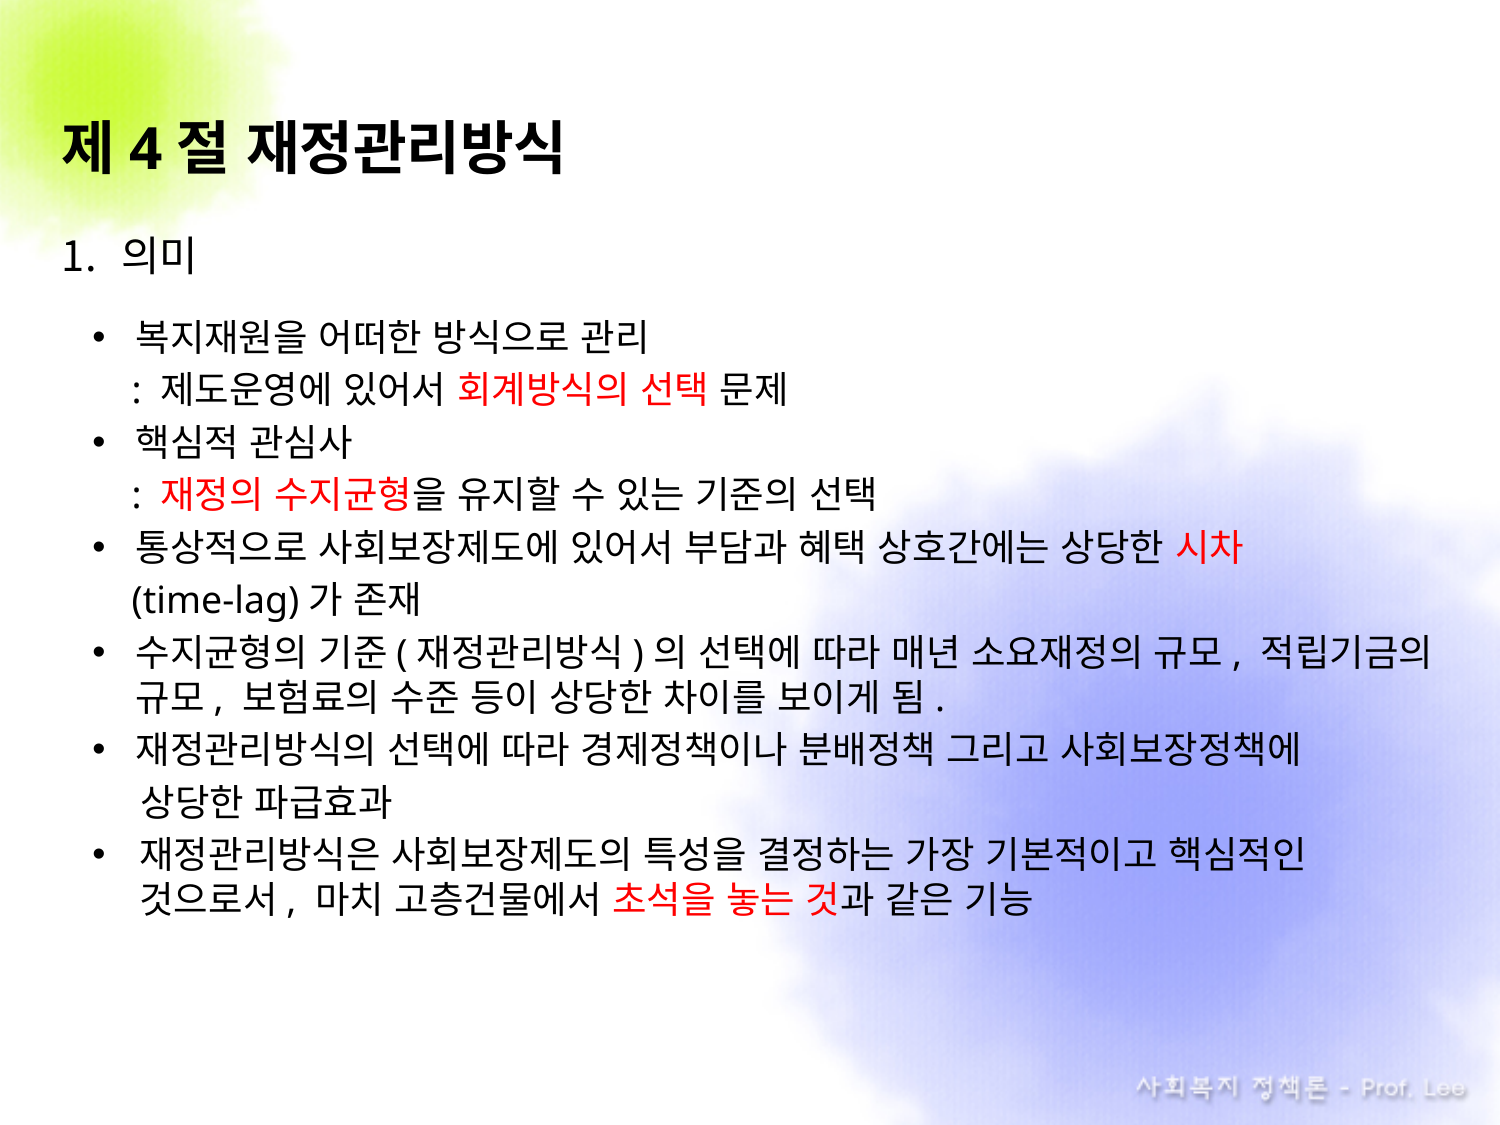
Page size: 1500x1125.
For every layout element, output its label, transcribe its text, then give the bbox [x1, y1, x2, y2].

list 의미 복지재원을 어떠한 방식으로 관리 : 제도운영에 있어서 회계방식의 선택 문제 핵심적 관심사 : 재정의 수지균형을 유지할 수 있는 기준의 선택 통상적으로 사회보장제도에 있어서 부담과 혜택 상호간에는 상당한 시차 (time-lag)가 존재 수지균형의 기준(재정관리방식)의 선택에 따라 매년 소요재정의 규모, 적립기금의 규모, 보험료의 수준 등이 상당한 차이를 보이게 됨. 재정관리방식의 선택에 따라 경제정책이나 분배정책 그리고 사회보장정책에 . 상당한 파급효과 재정관리방식은 사회보장제도의 특성을 결정하는 가장 기본적이고 핵심적인 것으로서, 마치 고층건물에서 초석을 놓는 것과 같은 기능 [46, 222, 1459, 1055]
picture [0, 0, 1500, 1125]
title 제4절 재정관리방식 [46, 70, 680, 223]
